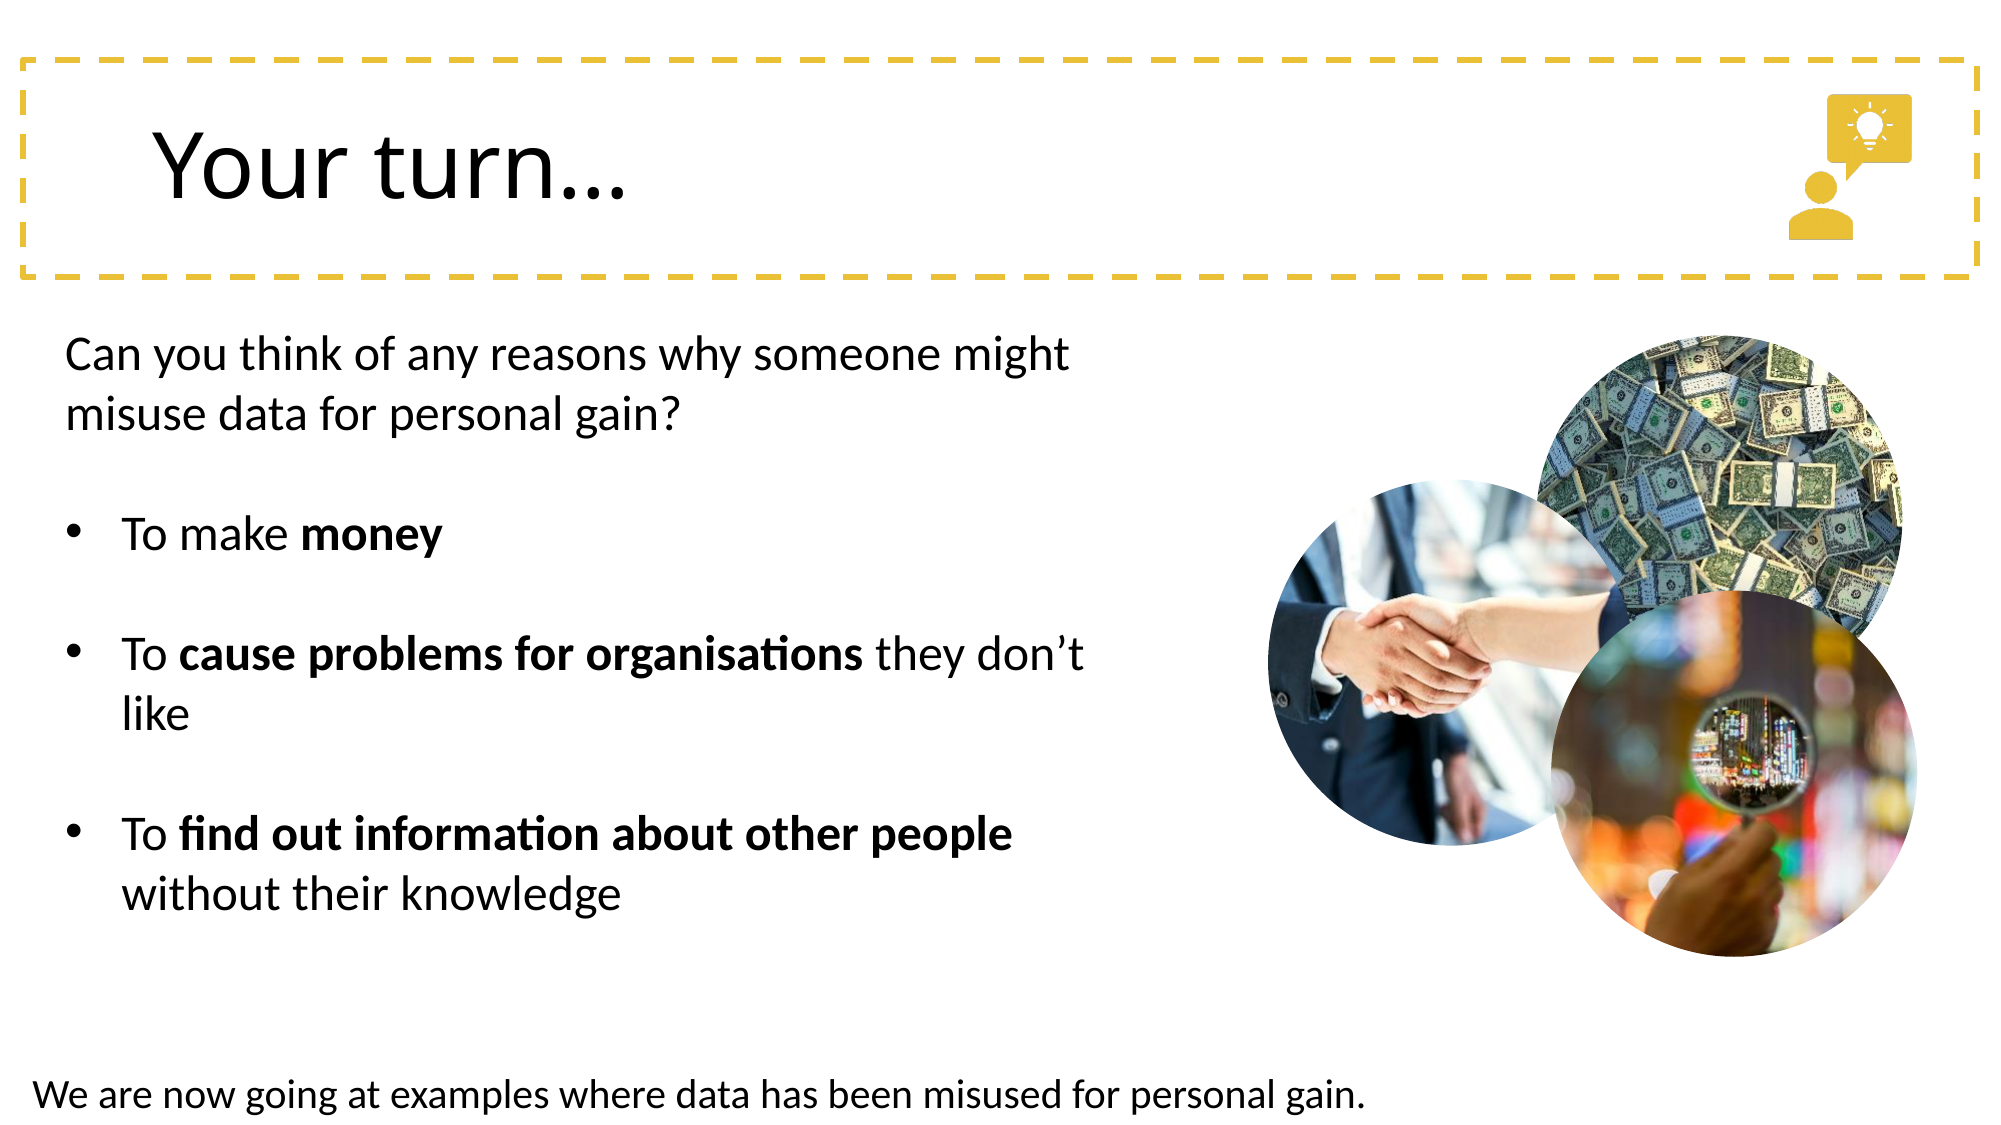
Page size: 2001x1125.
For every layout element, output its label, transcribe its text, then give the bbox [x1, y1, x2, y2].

picture [1863, 78, 1938, 254]
title Your turn… [137, 59, 1863, 278]
picture [1268, 335, 1918, 957]
text_box Can you think of any reasons why someone might misuse data for personal gain? To make money To cause problems for organisations they don’t like To find out information about other people without their knowledge [50, 312, 1112, 988]
text_box We are now going at examples where data has been misused for personal gain. [17, 1059, 1635, 1125]
